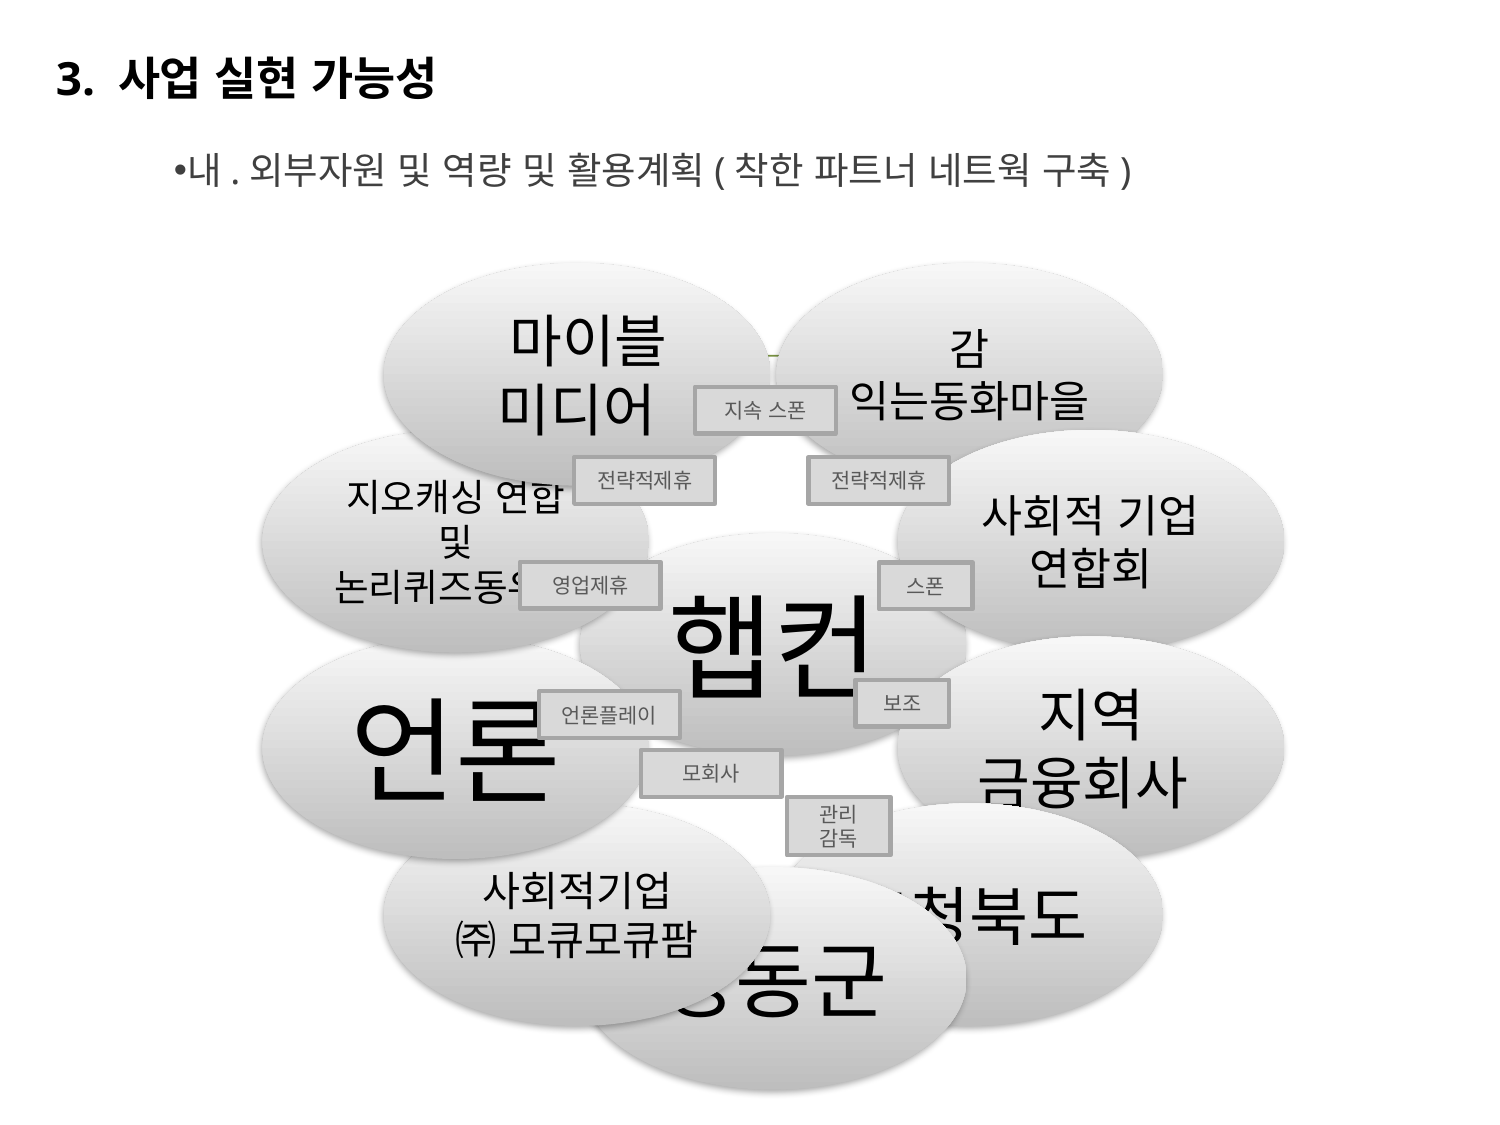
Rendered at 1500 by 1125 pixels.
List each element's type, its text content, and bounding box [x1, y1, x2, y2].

text_box 내.외부자원 및 역량 및 활용계획(착한 파트너 네트웍 구축) [93, 117, 1454, 197]
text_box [0, 198, 1500, 1091]
text_box 3. 사업 실현 가능성 [41, 42, 1488, 113]
